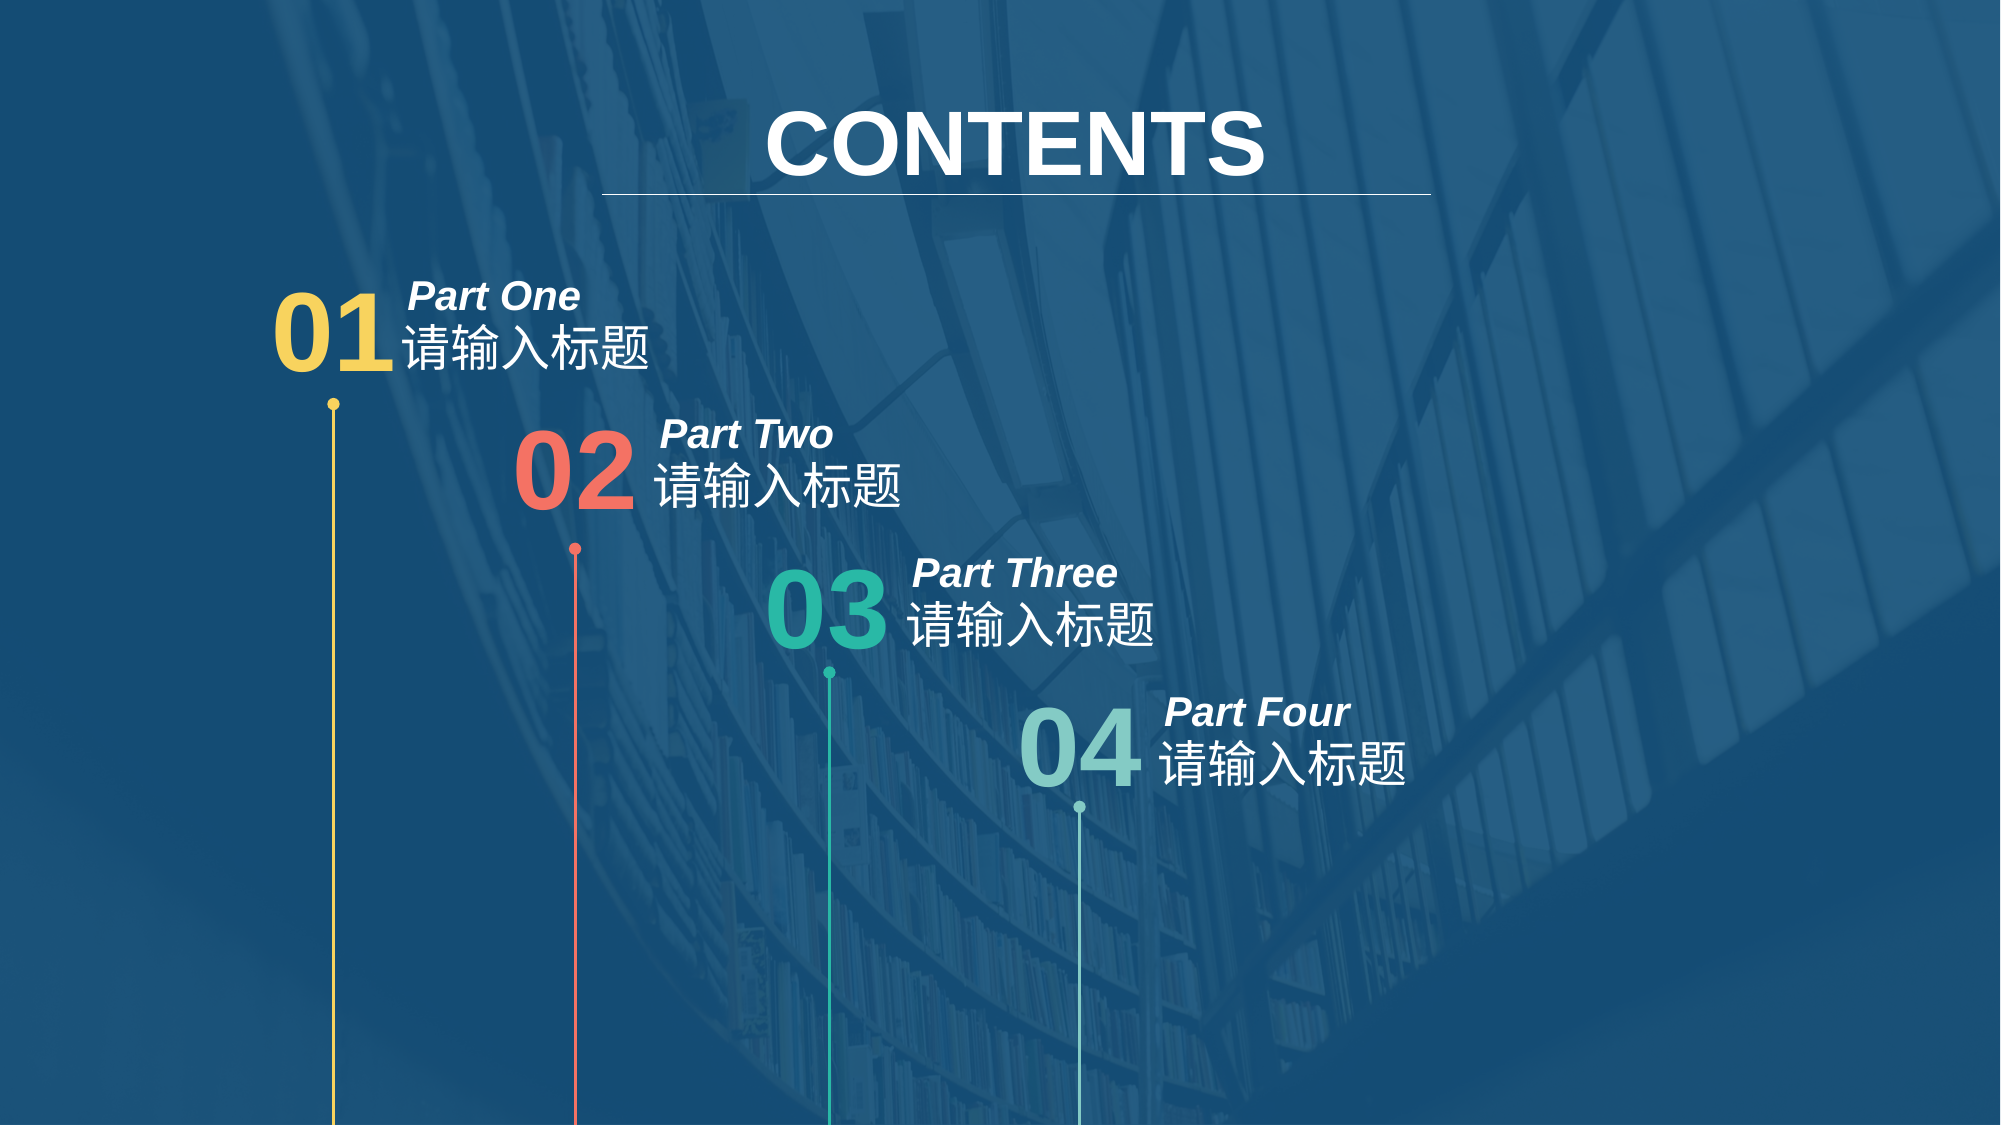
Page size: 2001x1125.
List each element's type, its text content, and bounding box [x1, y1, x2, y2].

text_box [511, 396, 931, 533]
picture [0, 0, 2001, 1125]
text_box CONTENTS [764, 83, 1269, 194]
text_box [1016, 673, 1435, 811]
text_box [270, 257, 678, 395]
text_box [764, 535, 1183, 672]
